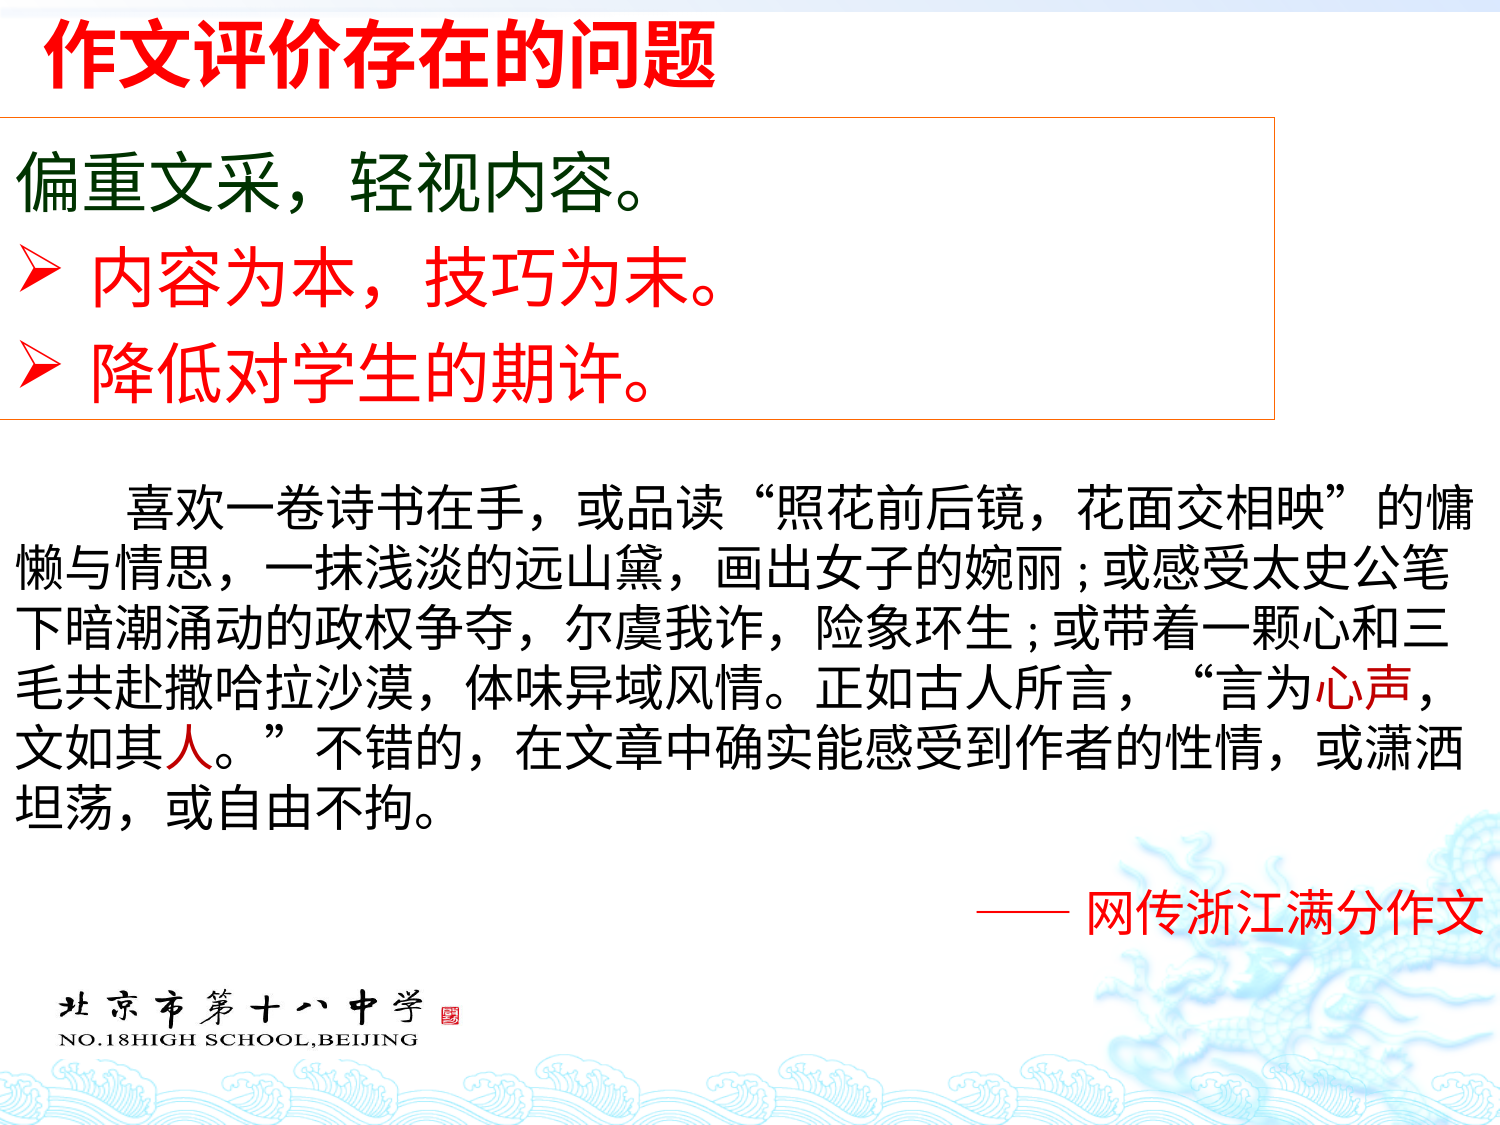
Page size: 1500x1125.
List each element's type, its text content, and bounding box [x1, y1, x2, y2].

text_box 喜欢一卷诗书在手，或品读“照花前后镜，花面交相映”的慵懒与情思，一抹浅淡的远山黛，画出女子的婉丽;或感受太史公笔下暗潮涌动的政权争夺，尔虞我诈，险象环生;或带着一颗心和三毛共赴撒哈拉沙漠，体味异域风情。正如古人所言，“言为心声，文如其人。”不错的，在文章中确实能感受到作者的性情，或潇洒坦荡，或自由不拘。 ——网传浙江满分作文 [0, 468, 1500, 949]
text_box 作文评价存在的问题 [28, 0, 733, 105]
text_box 偏重文采，轻视内容。 内容为本，技巧为末。 降低对学生的期许。 [0, 117, 1275, 420]
picture [0, 984, 516, 1059]
